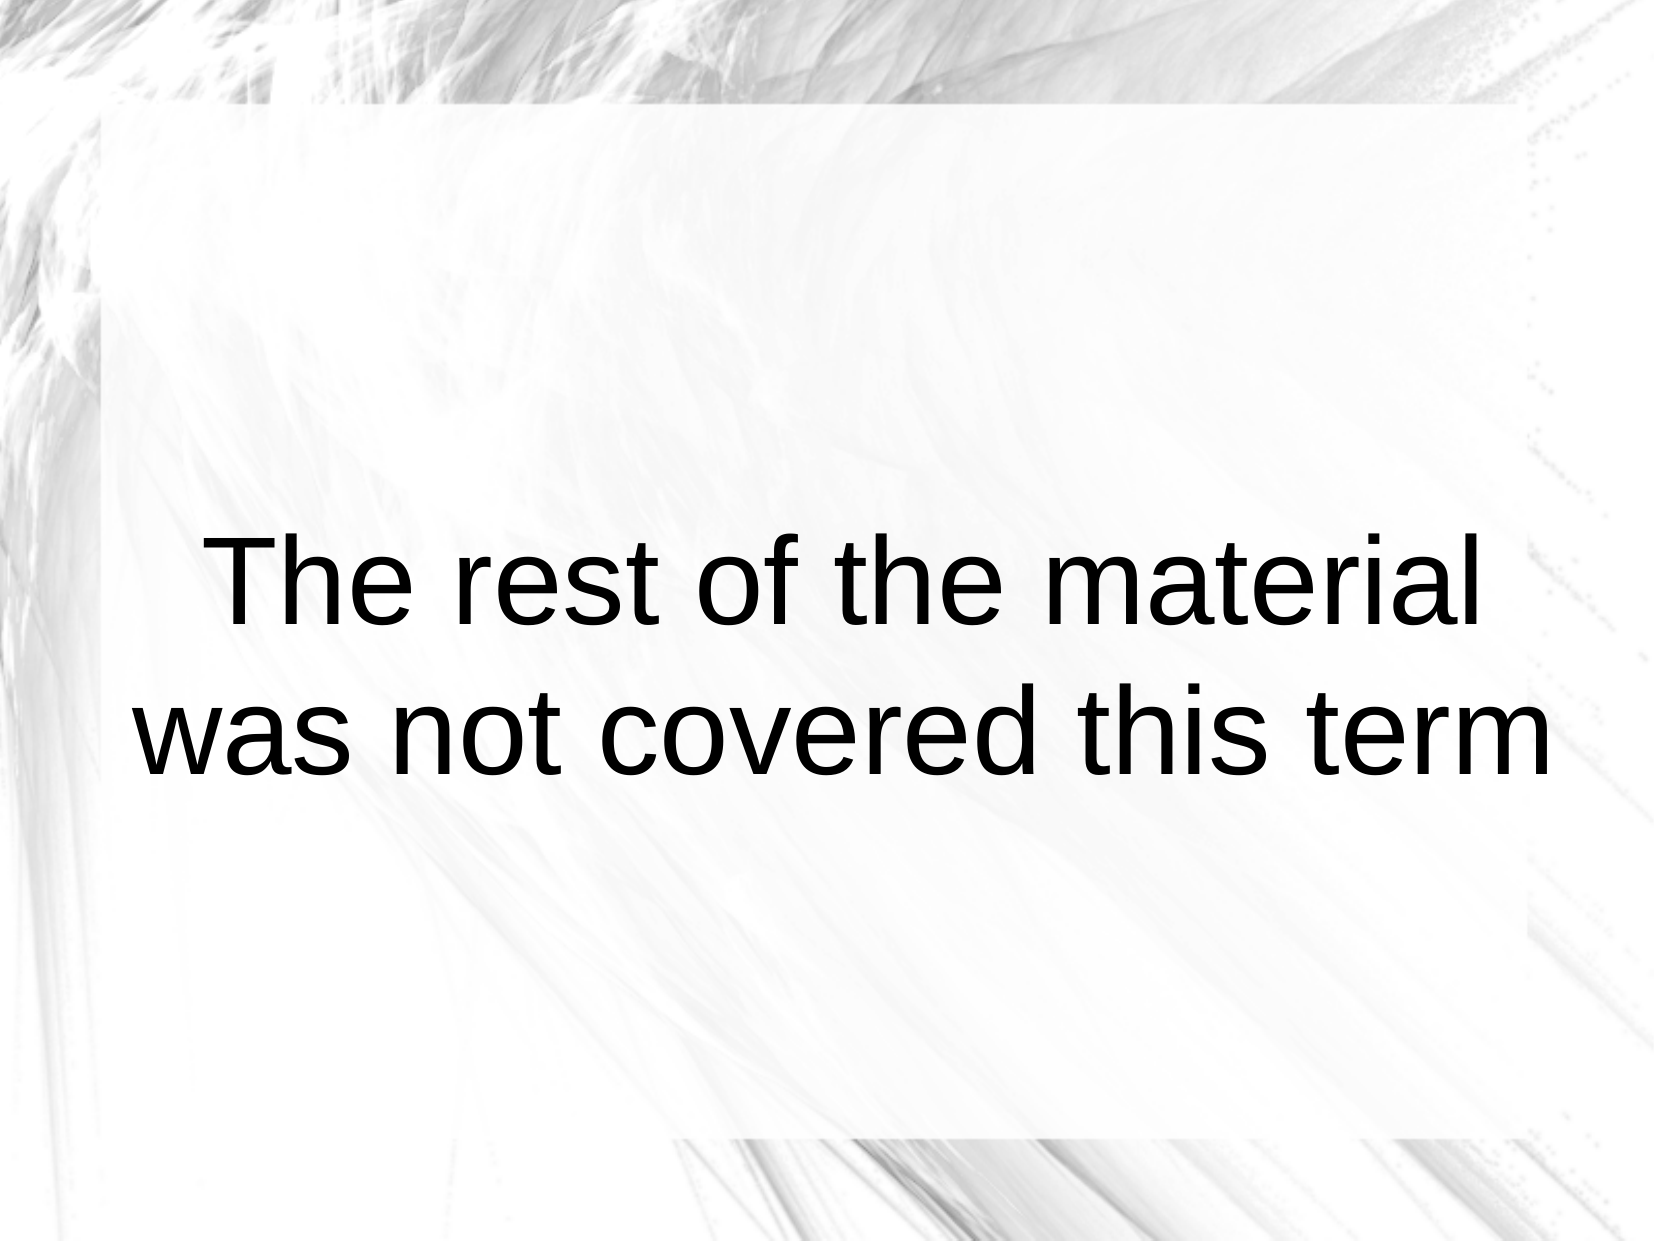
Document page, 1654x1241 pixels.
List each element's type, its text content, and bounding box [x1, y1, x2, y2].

list The rest of the material was not covered this term [118, 319, 1571, 1102]
picture [0, 0, 1654, 1241]
